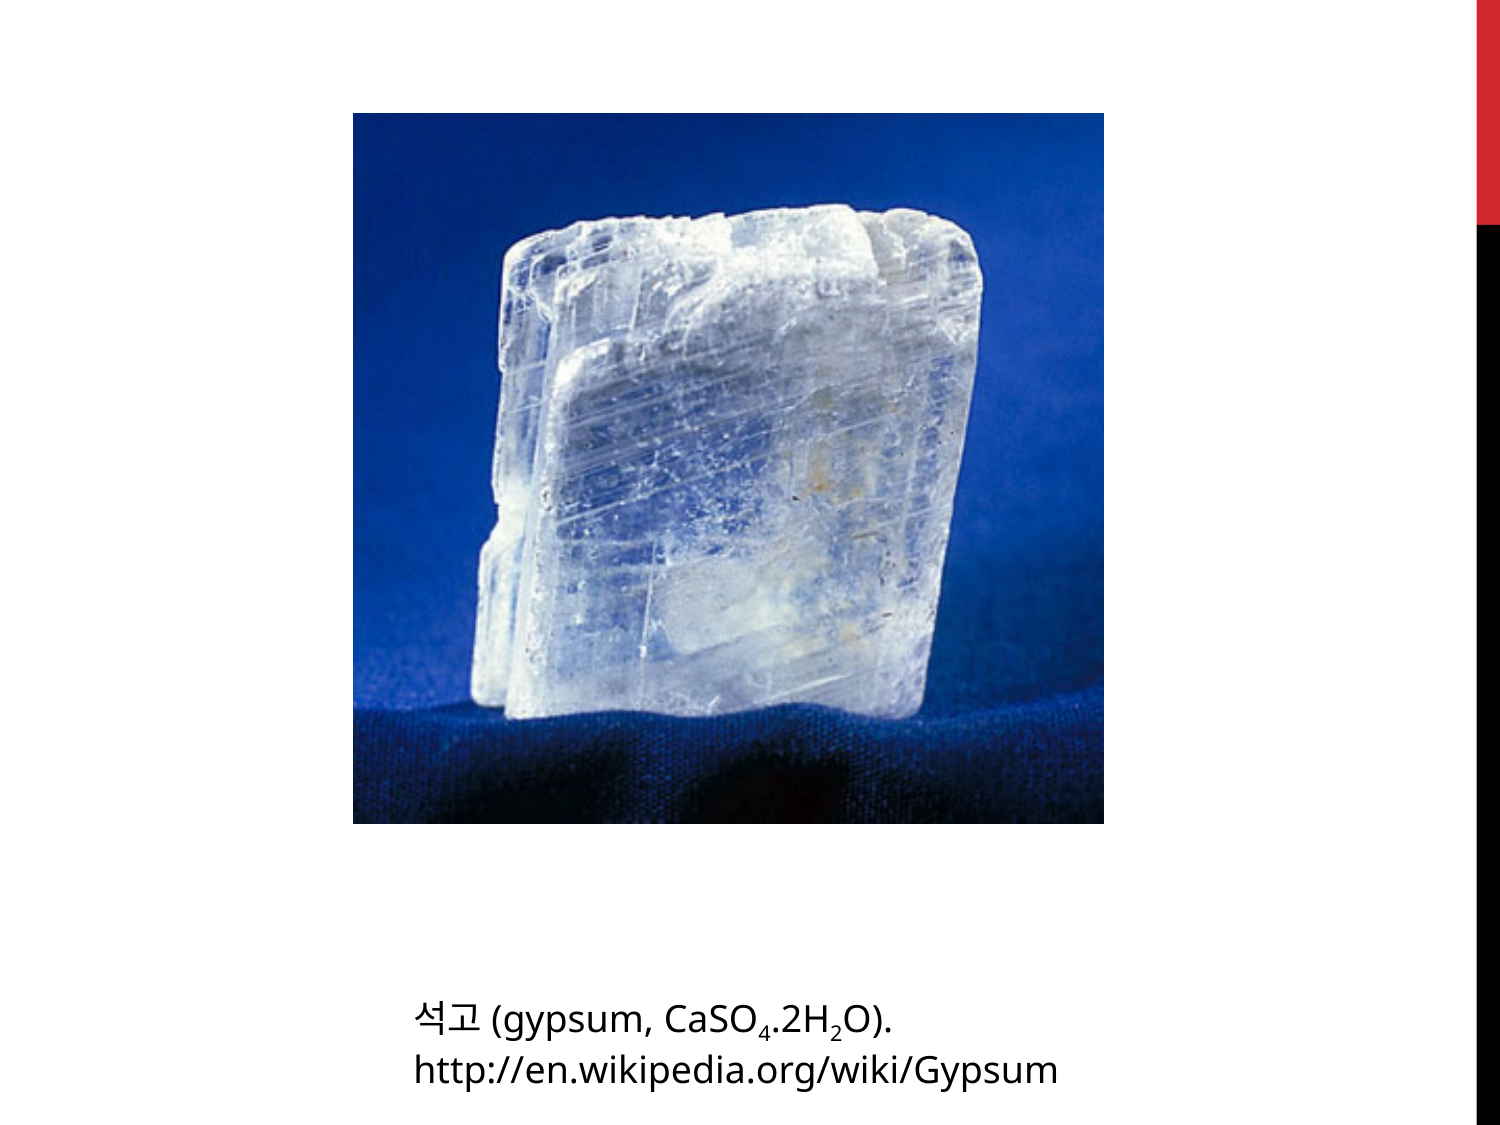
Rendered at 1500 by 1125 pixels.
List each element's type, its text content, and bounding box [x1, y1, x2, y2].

text_box 석고(gypsum, CaSO4.2H2O). http://en.wikipedia.org/wiki/Gypsum [398, 987, 1075, 1099]
picture [353, 113, 1105, 825]
